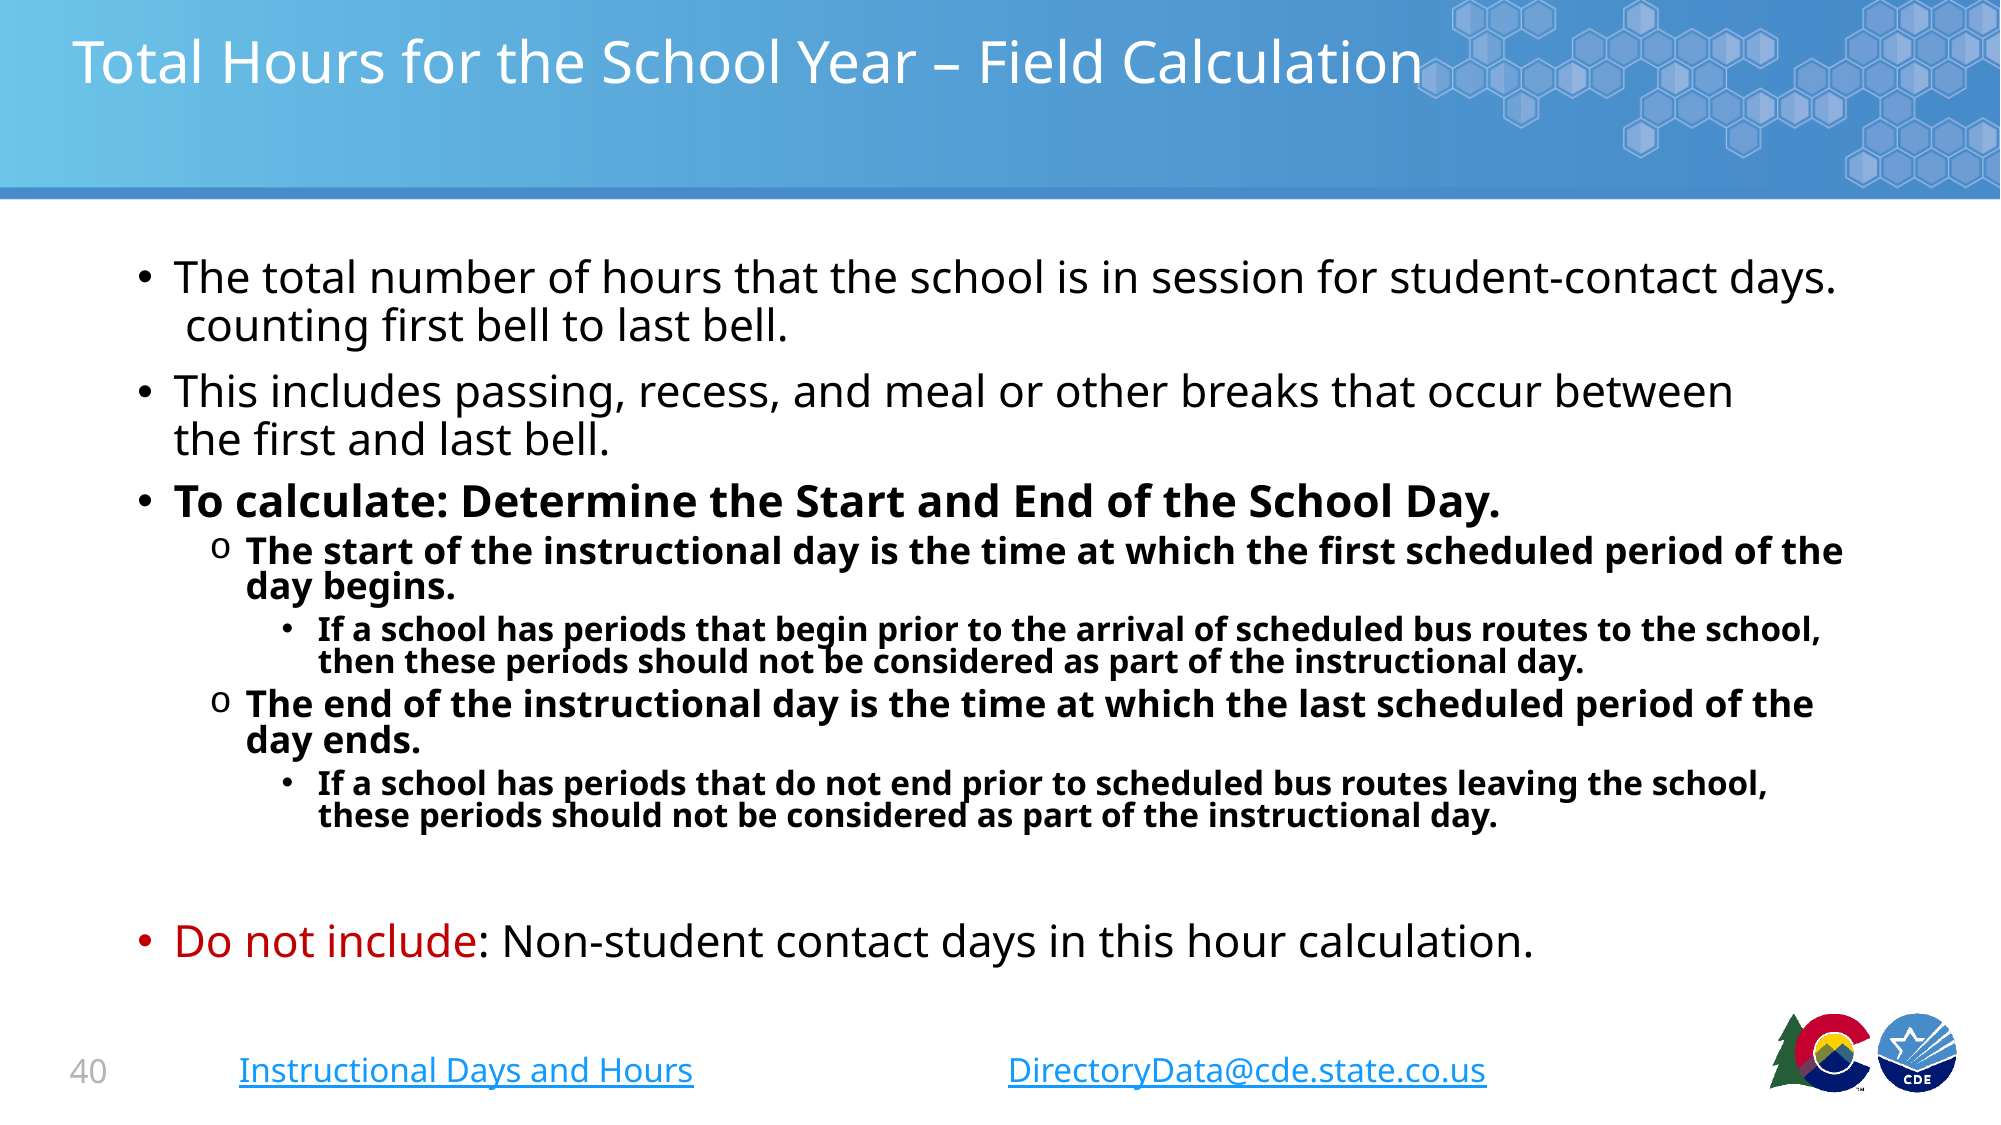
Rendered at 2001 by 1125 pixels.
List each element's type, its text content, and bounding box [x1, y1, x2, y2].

slide_number 40 [54, 1042, 191, 1103]
picture [1768, 1012, 1957, 1093]
title Total Hours for the School Year – Field Calculation [72, 33, 1704, 182]
list DirectoryData@cde.state.co.us [992, 1042, 1714, 1103]
picture [0, 0, 2000, 200]
list Instructional Days and Hours [224, 1042, 960, 1103]
list The total number of hours that the school is in session for student-contact days. counting first bell to last bell. This includes passing, recess, and meal or other breaks that occur between the first and last bell. To calculate: Determine the Start and End of the School Day. The start of the instructional day is the time at which the first scheduled period of the day begins. If a school has periods that begin prior to the arrival of scheduled bus routes to the school, then these periods should not be considered as part of the instructional day. The end of the instructional day is the time at which the last scheduled period of the day ends. If a school has periods that do not end prior to scheduled bus routes leaving the school, these periods should not be considered as part of the instructional day. Do not include: Non-student contact days in this hour calculation. [137, 254, 1863, 969]
